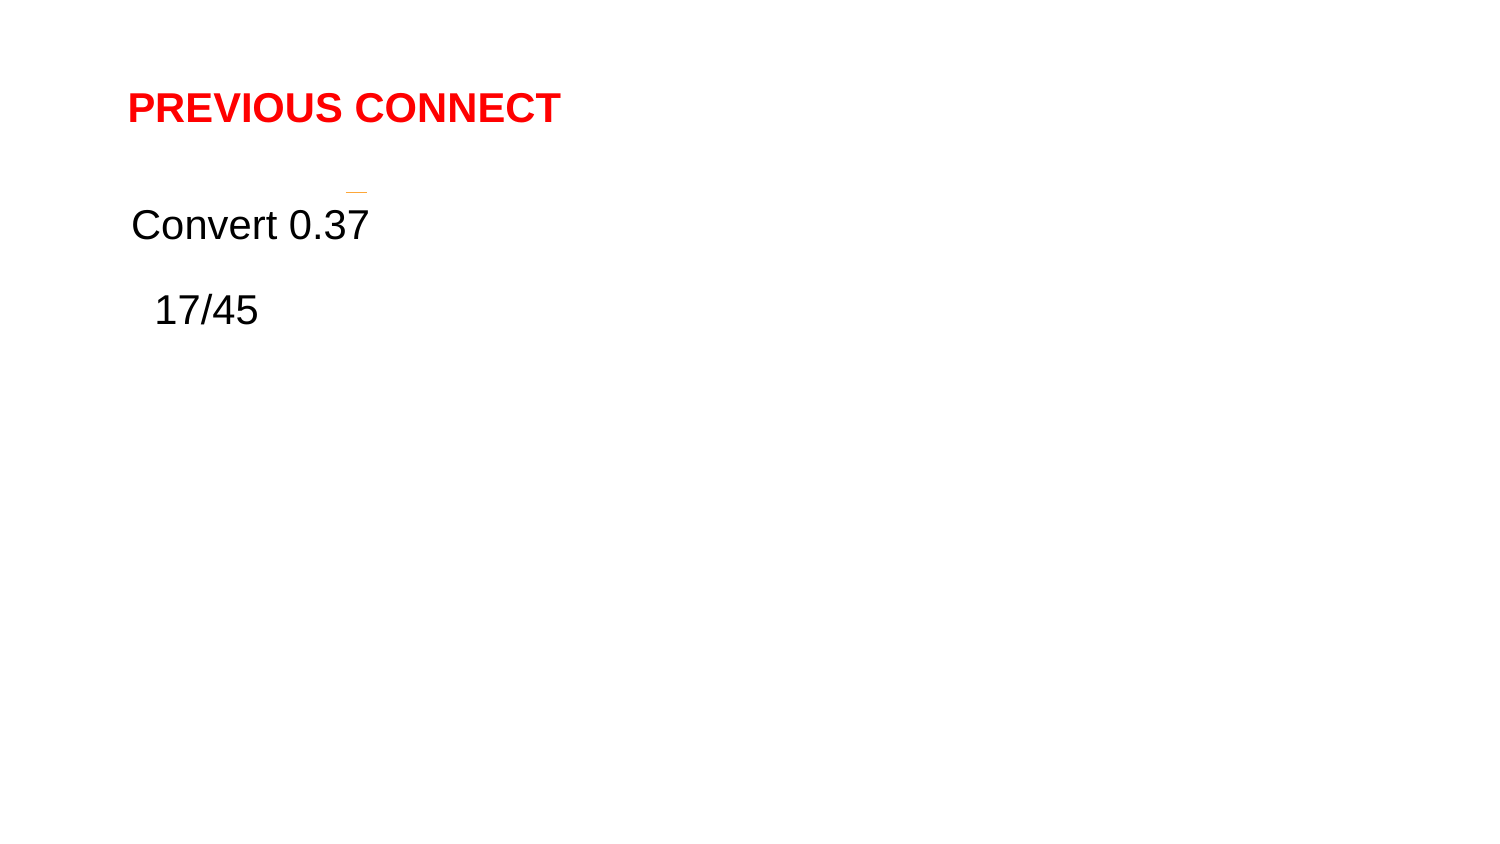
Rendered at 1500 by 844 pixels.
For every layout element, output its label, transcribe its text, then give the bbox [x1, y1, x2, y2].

text_box PREVIOUS CONNECT [112, 72, 805, 138]
text_box 17/45 [139, 275, 530, 341]
text_box Convert 0.37 [115, 190, 1313, 256]
